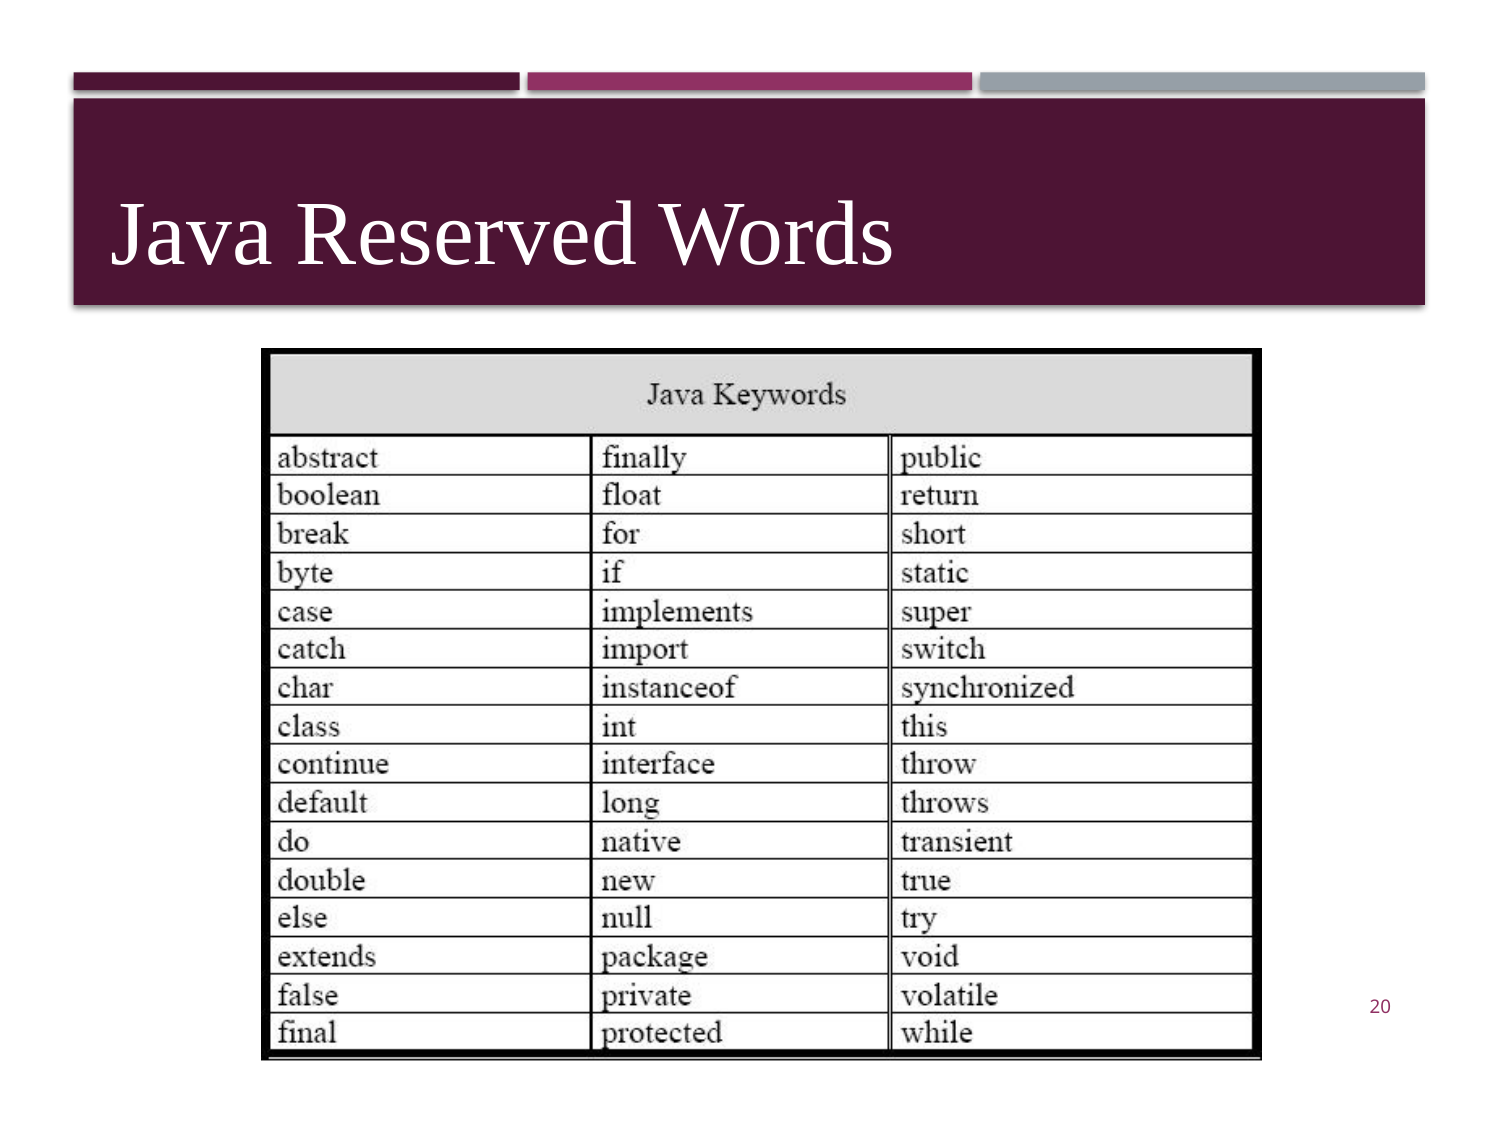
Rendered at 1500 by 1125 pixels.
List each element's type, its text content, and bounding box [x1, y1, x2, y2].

picture [261, 348, 1263, 1065]
slide_number 20 [1279, 977, 1406, 1037]
text_box Java Reserved Words [95, 133, 1408, 322]
